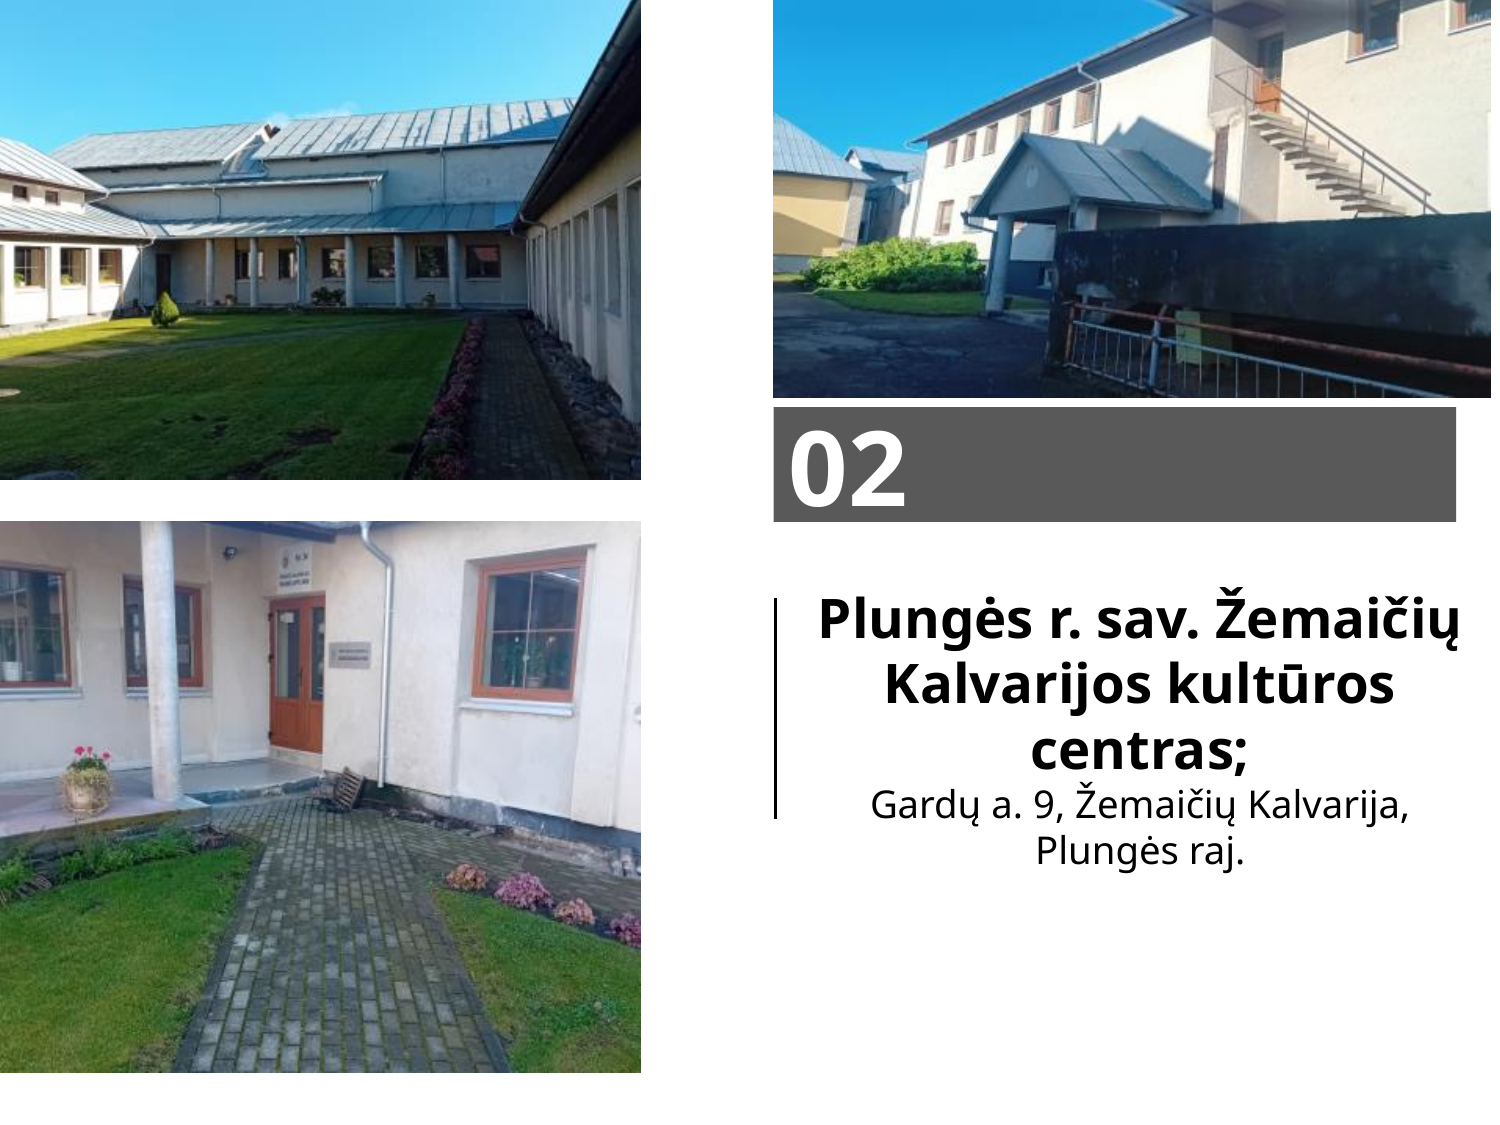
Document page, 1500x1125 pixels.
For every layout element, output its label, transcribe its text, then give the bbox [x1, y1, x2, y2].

text_box Plungės r. sav. Žemaičių Kalvarijos kultūros centras; Gardų a. 9, Žemaičių Kalvarija, Plungės raj. [785, 574, 1496, 988]
picture [773, 0, 1492, 398]
text_box 02 [773, 407, 1457, 522]
picture [0, 0, 641, 481]
picture [0, 521, 641, 1073]
